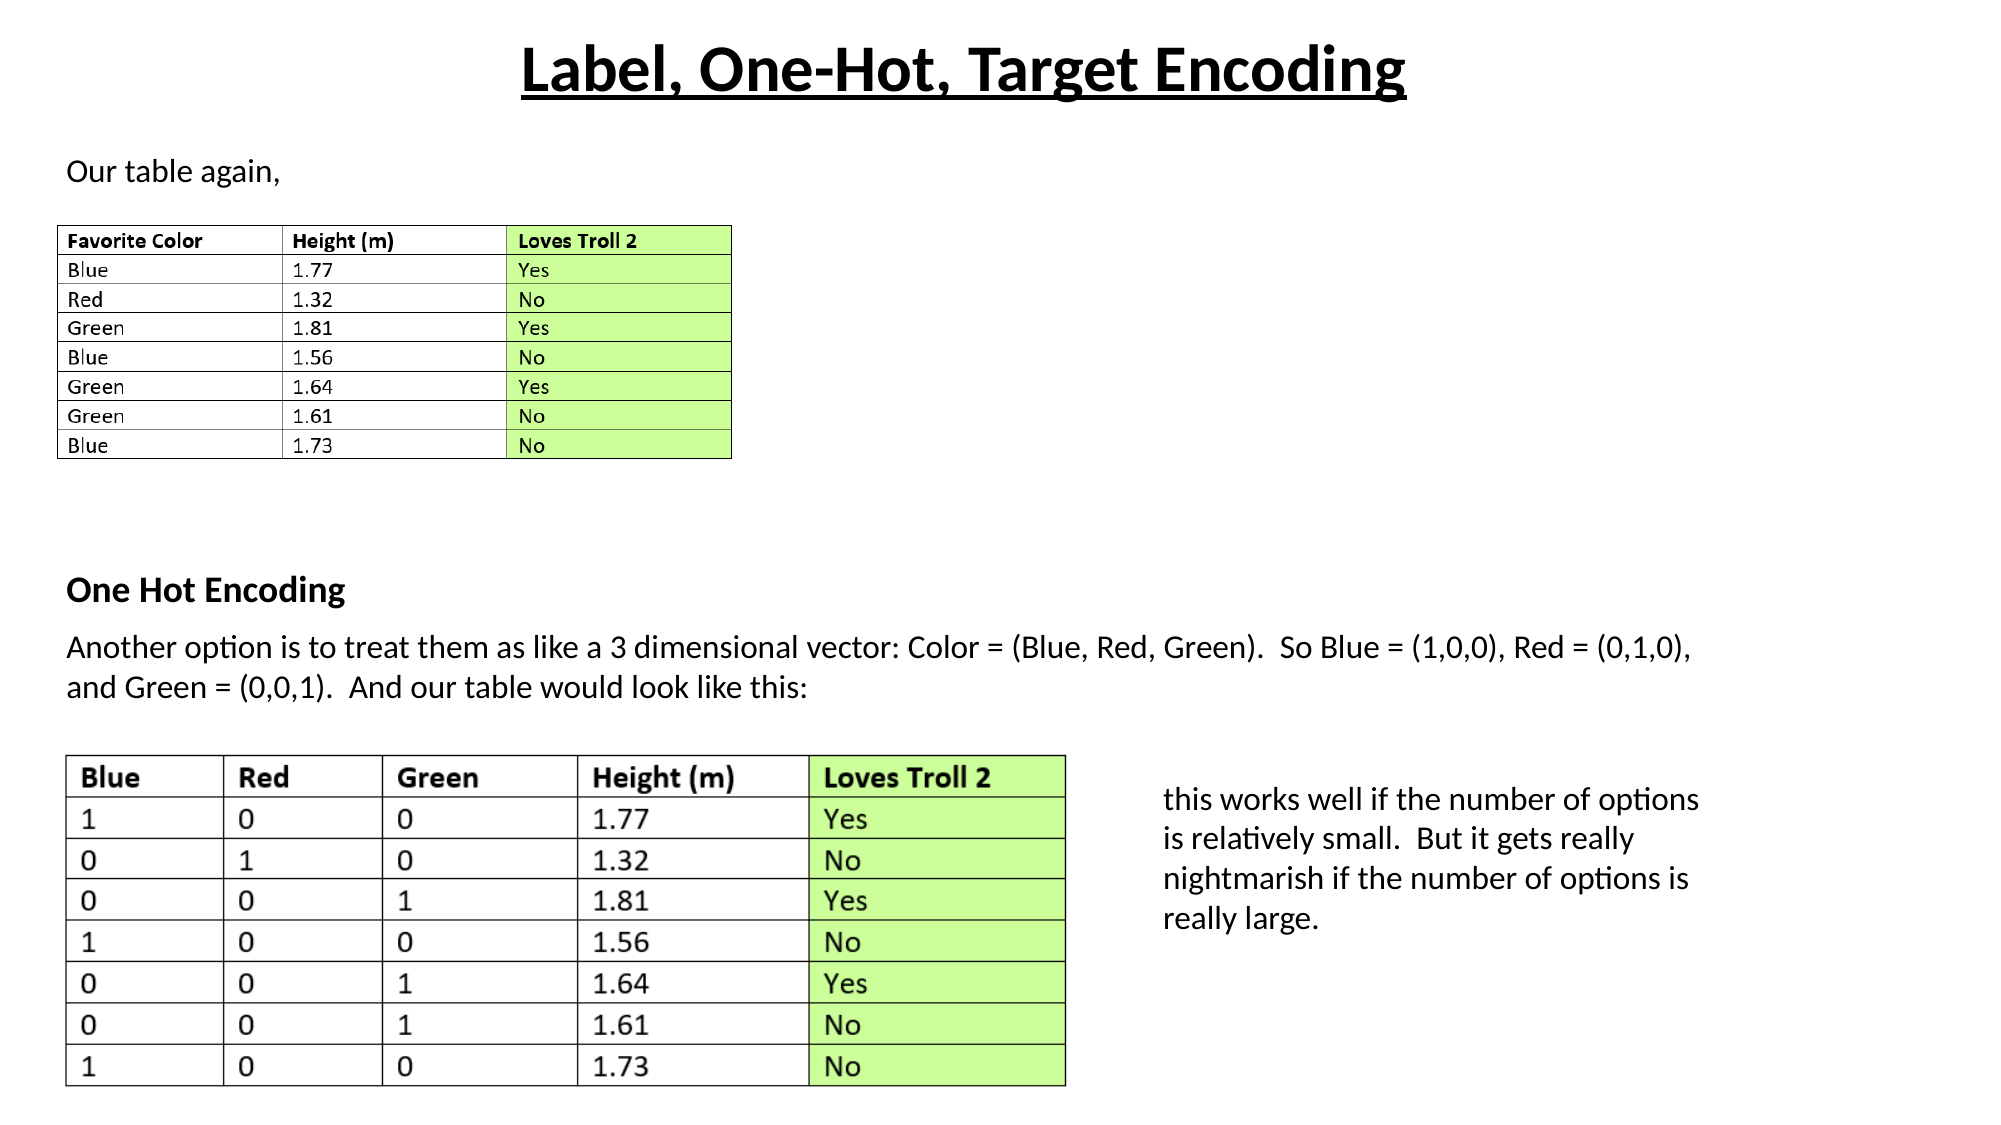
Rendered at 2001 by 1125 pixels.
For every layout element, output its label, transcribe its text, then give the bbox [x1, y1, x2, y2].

text_box this works well if the number of options is relatively small. But it gets really nightmarish if the number of options is really large. [1148, 769, 1718, 944]
text_box Label, One-Hot, Target Encoding [506, 16, 1539, 112]
text_box One Hot Encoding [51, 557, 607, 617]
picture [58, 750, 1070, 1094]
picture [51, 219, 738, 462]
text_box Our table again, [51, 142, 592, 197]
text_box Another option is to treat them as like a 3 dimensional vector: Color = (Blue, Red, Green). So Blue = (1,0,0), Red = (0,1,0), and Green = (0,0,1). And our table would look like this: [51, 617, 1758, 713]
